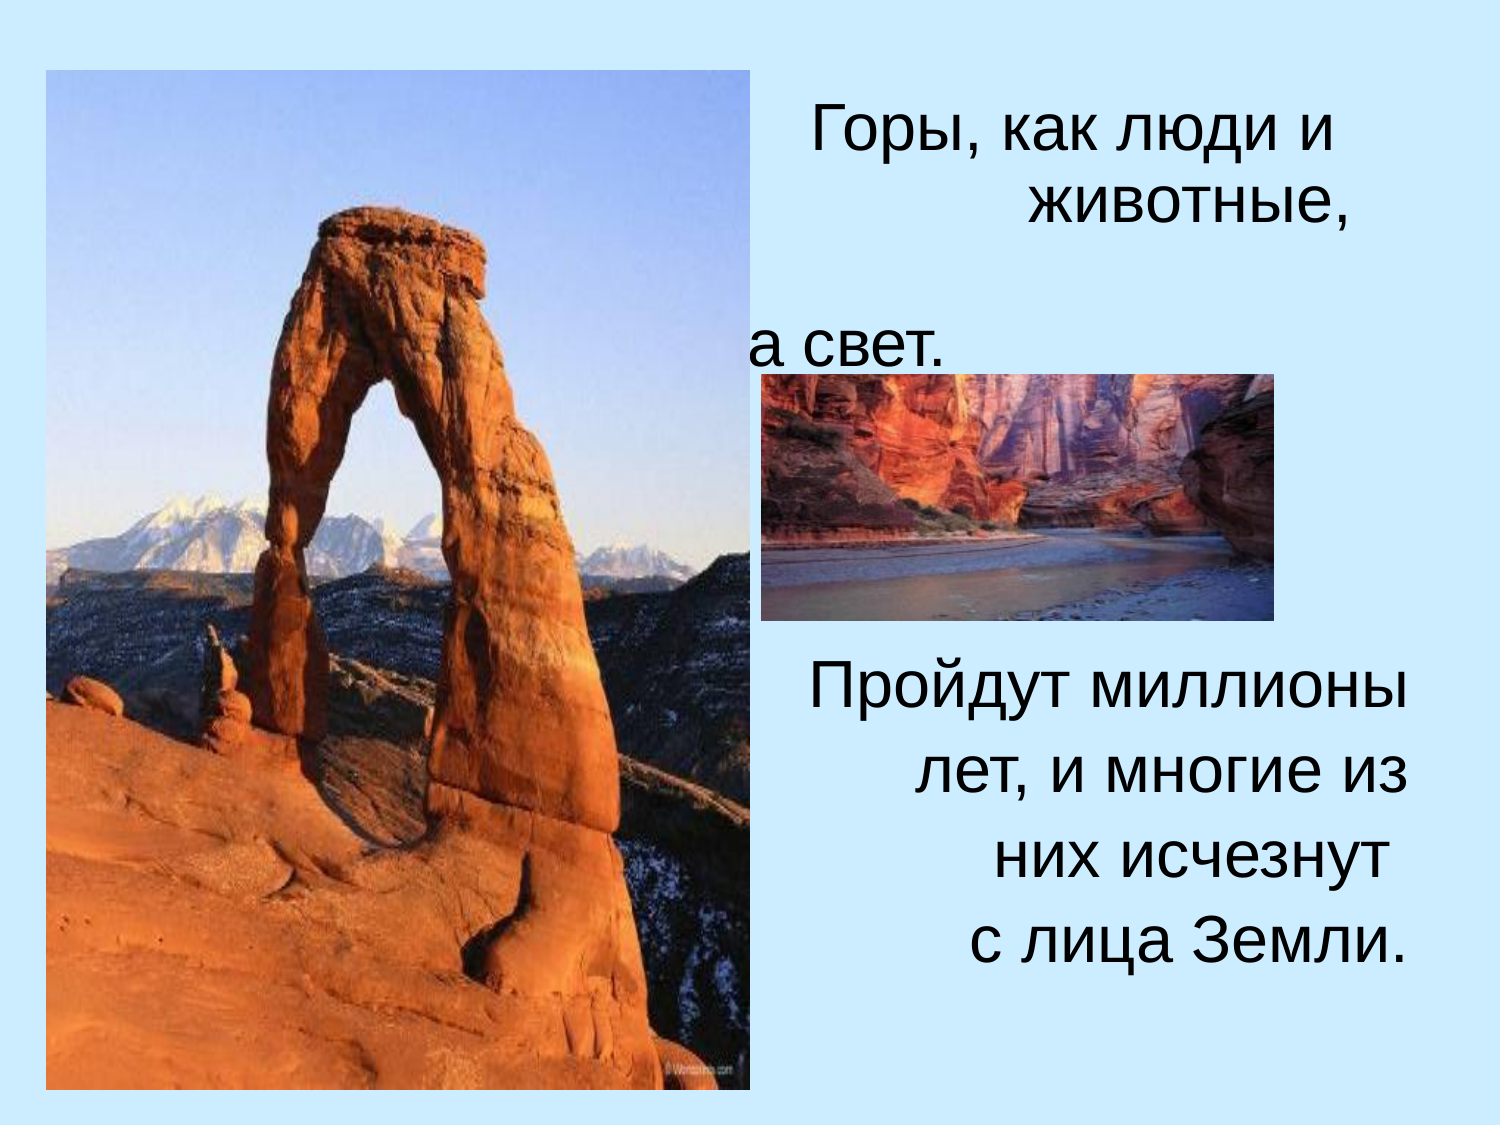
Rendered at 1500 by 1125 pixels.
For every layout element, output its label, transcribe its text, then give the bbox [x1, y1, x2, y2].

list Горы, как люди и животные, когда-то появились на свет. Пройдут миллионы лет, и многие из них исчезнут с лица Земли. [0, 0, 1426, 1083]
picture [46, 70, 751, 1091]
picture [761, 374, 1274, 622]
